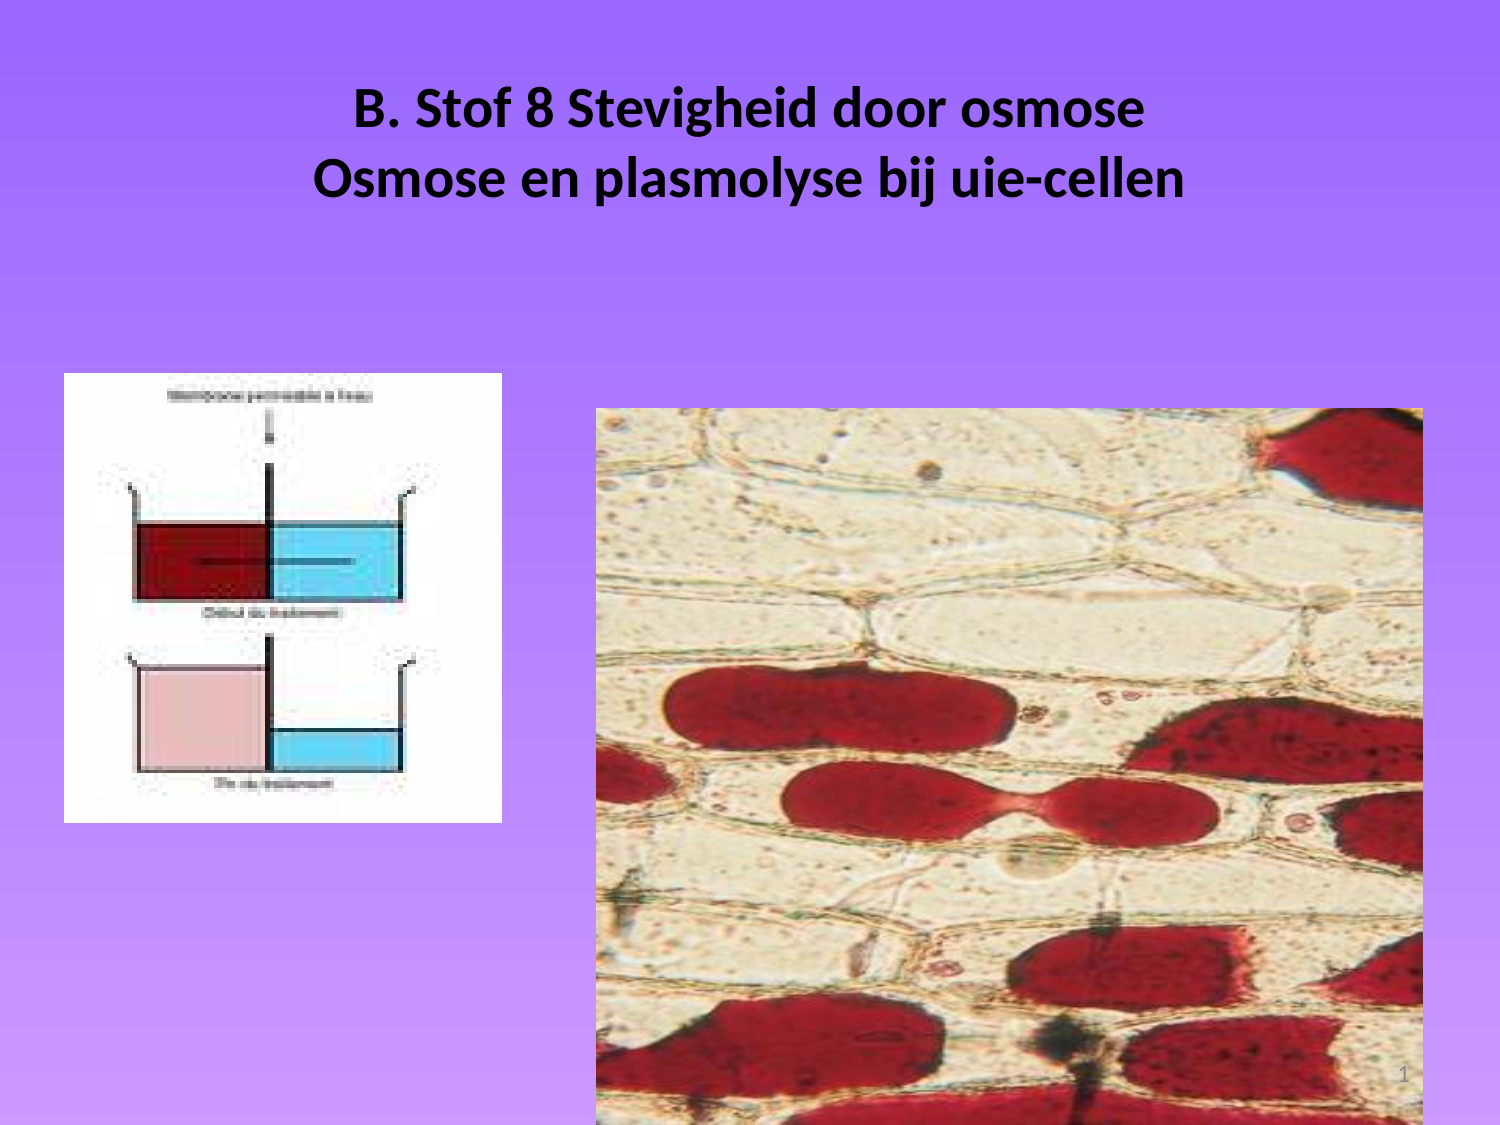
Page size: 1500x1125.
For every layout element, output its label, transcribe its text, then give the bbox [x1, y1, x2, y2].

picture [596, 408, 1423, 1125]
picture [64, 373, 503, 823]
title B. Stof 8 Stevigheid door osmose Osmose en plasmolyse bij uie-cellen [75, 45, 1425, 233]
